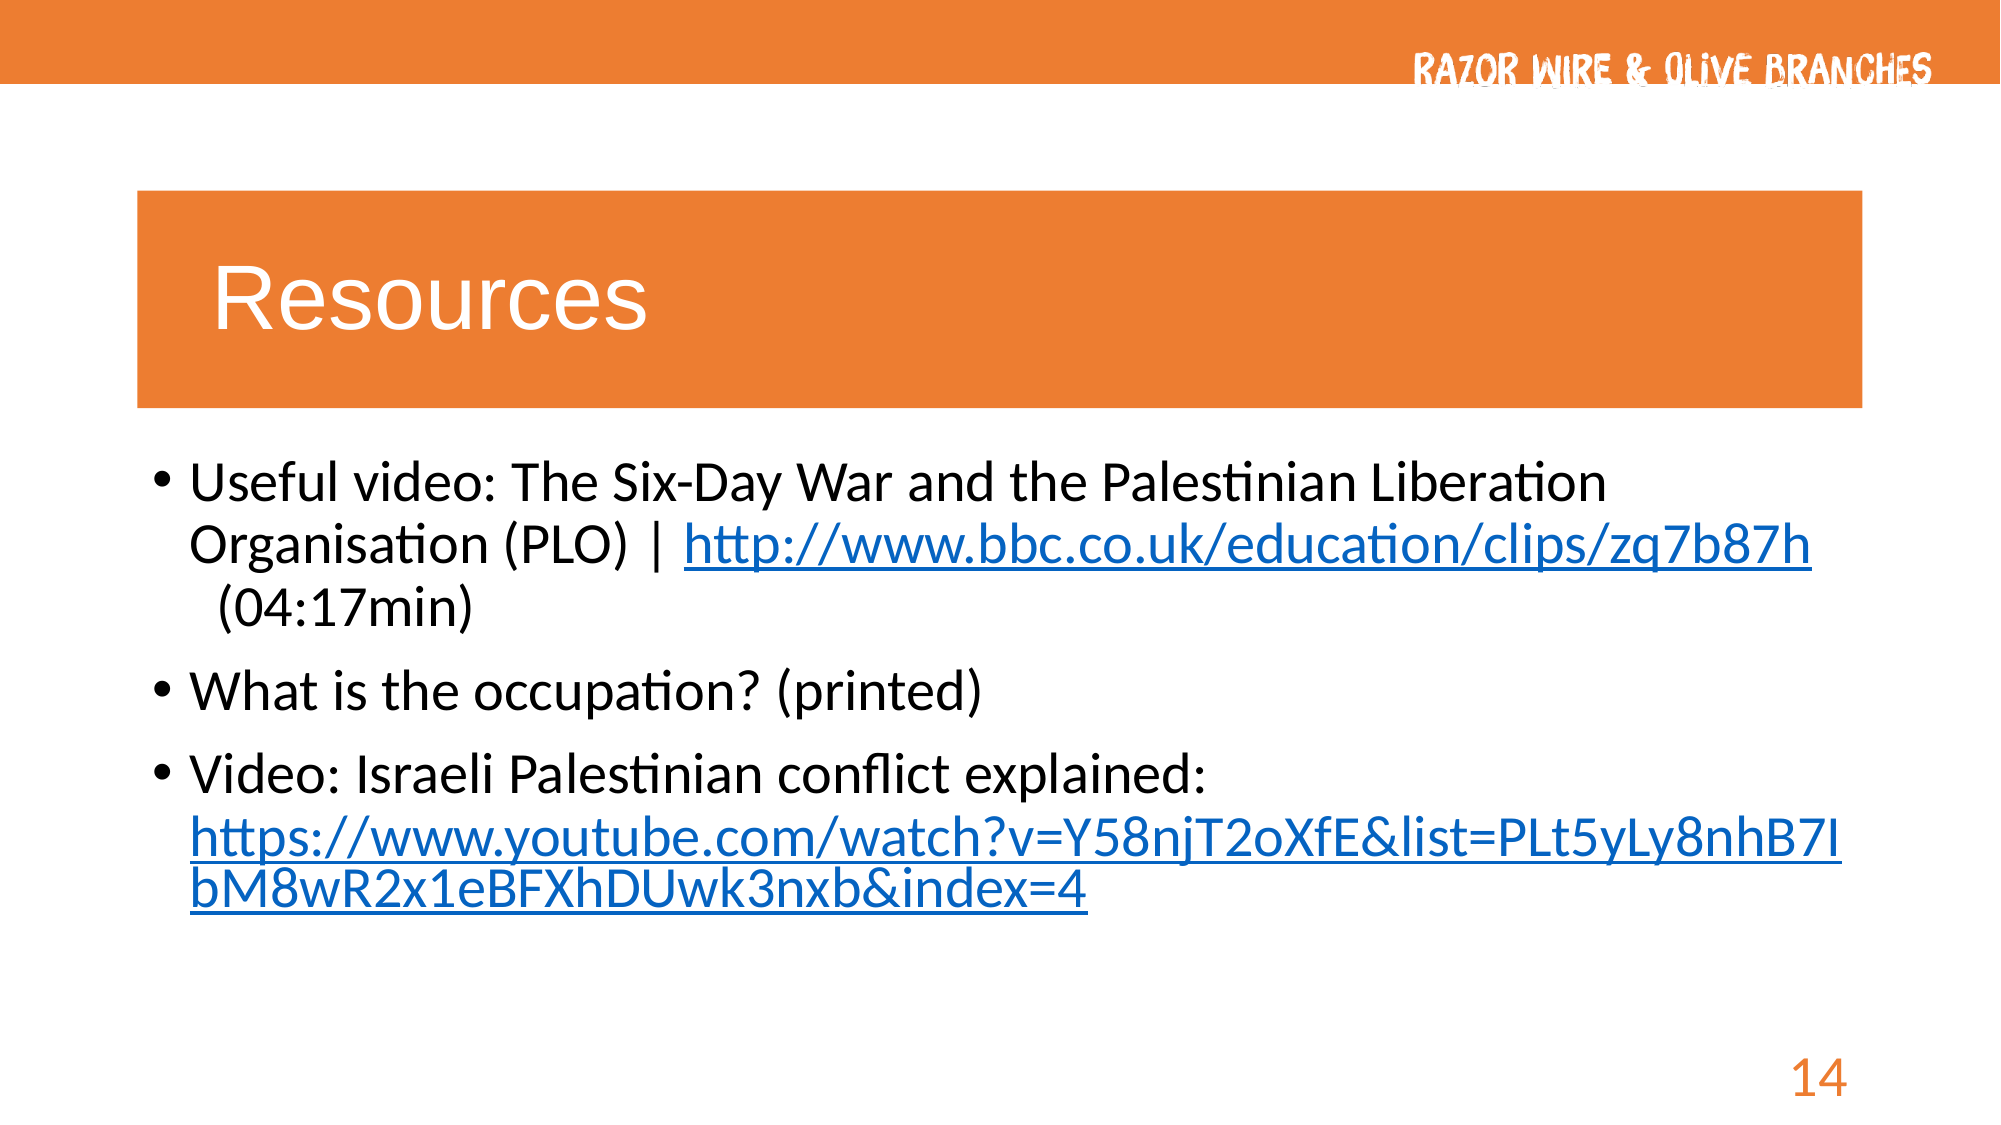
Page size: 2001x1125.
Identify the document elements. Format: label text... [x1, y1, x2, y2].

list Useful video: The Six-Day War and the Palestinian Liberation Organisation (PLO) | http://www.bbc.co.uk/education/clips/zq7b87h (04:17min) What is the occupation? (printed) Video: Israeli Palestinian conflict explained: https://www.youtube.com/watch?v=Y58njT2oXfE&list=PLt5yLy8nhB7IbM8wR2x1eBFXhDUwk3nxb&index=4 [137, 443, 1863, 1125]
title Resources [137, 190, 1863, 409]
slide_number 14 [1412, 1042, 1863, 1103]
picture [1411, 49, 1935, 89]
